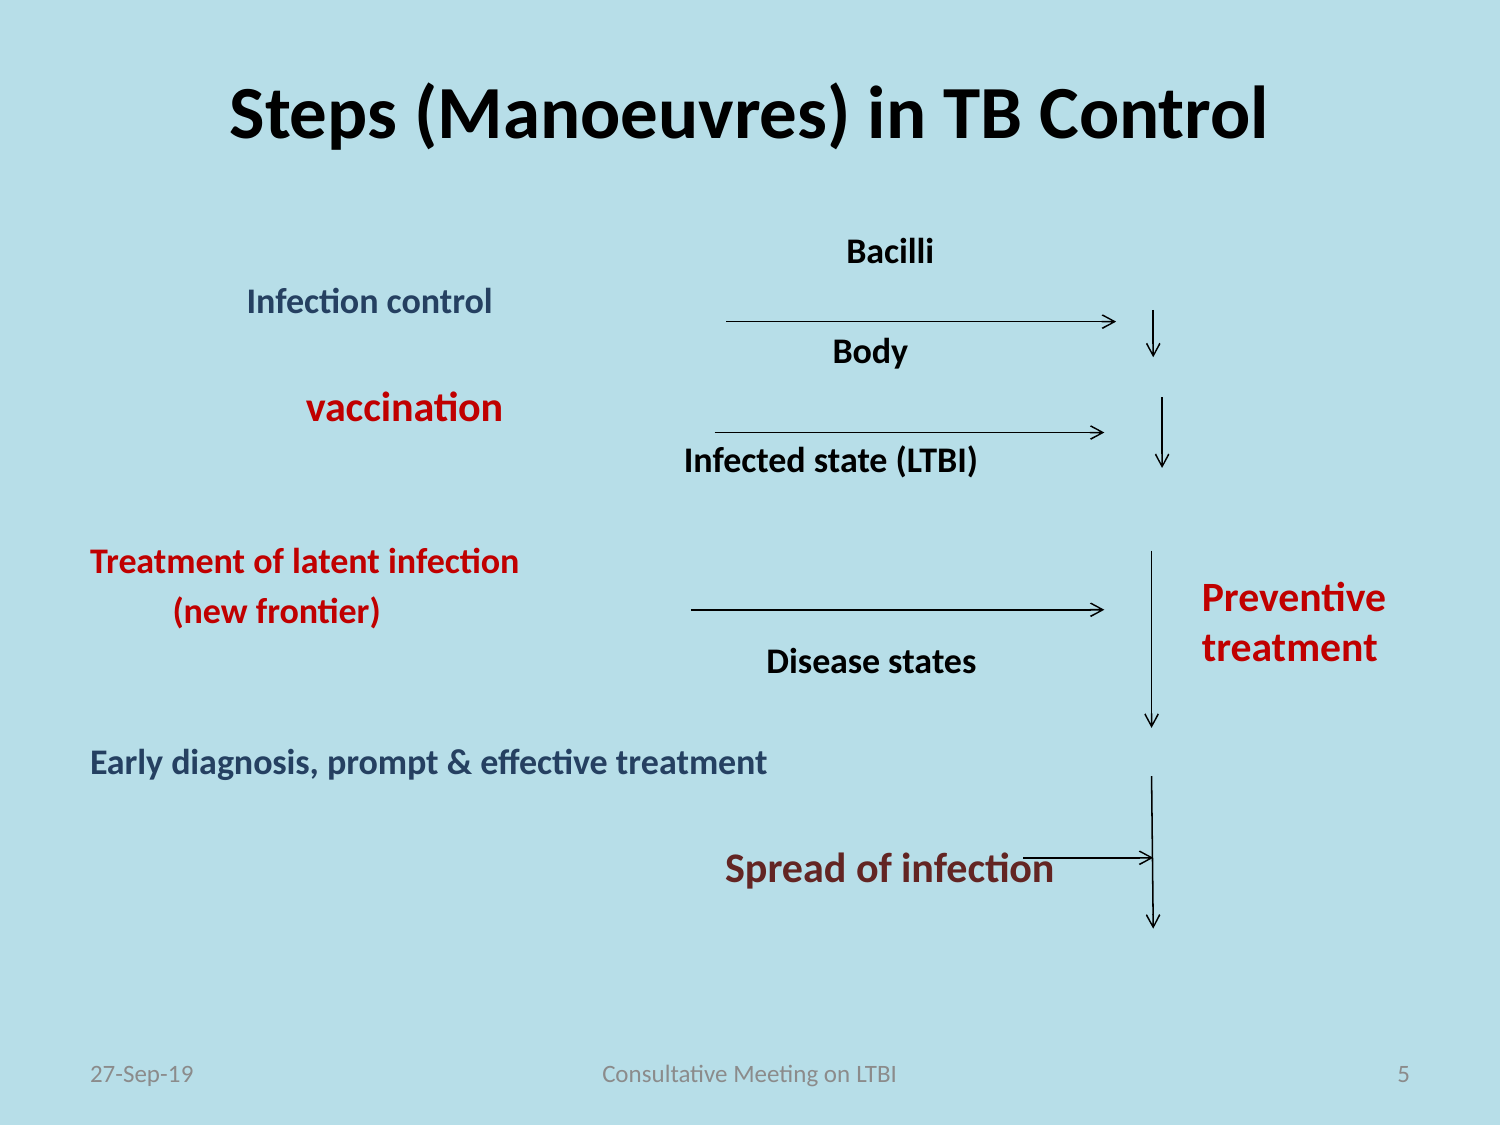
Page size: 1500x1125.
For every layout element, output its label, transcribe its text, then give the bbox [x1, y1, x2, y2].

slide_number 27-Sep-19 [75, 1042, 425, 1103]
footer Consultative Meeting on LTBI [512, 1042, 988, 1103]
text_box Preventive treatment [1187, 562, 1410, 678]
list Bacilli Infection control Body vaccination Infected state (LTBI) Treatment of latent infection (new frontier) Disease states Early diagnosis, prompt & effective treatment Spread of infection [75, 219, 1447, 1024]
slide_number 5 [1074, 1042, 1425, 1103]
title Steps (Manoeuvres) in TB Control [75, 45, 1425, 173]
